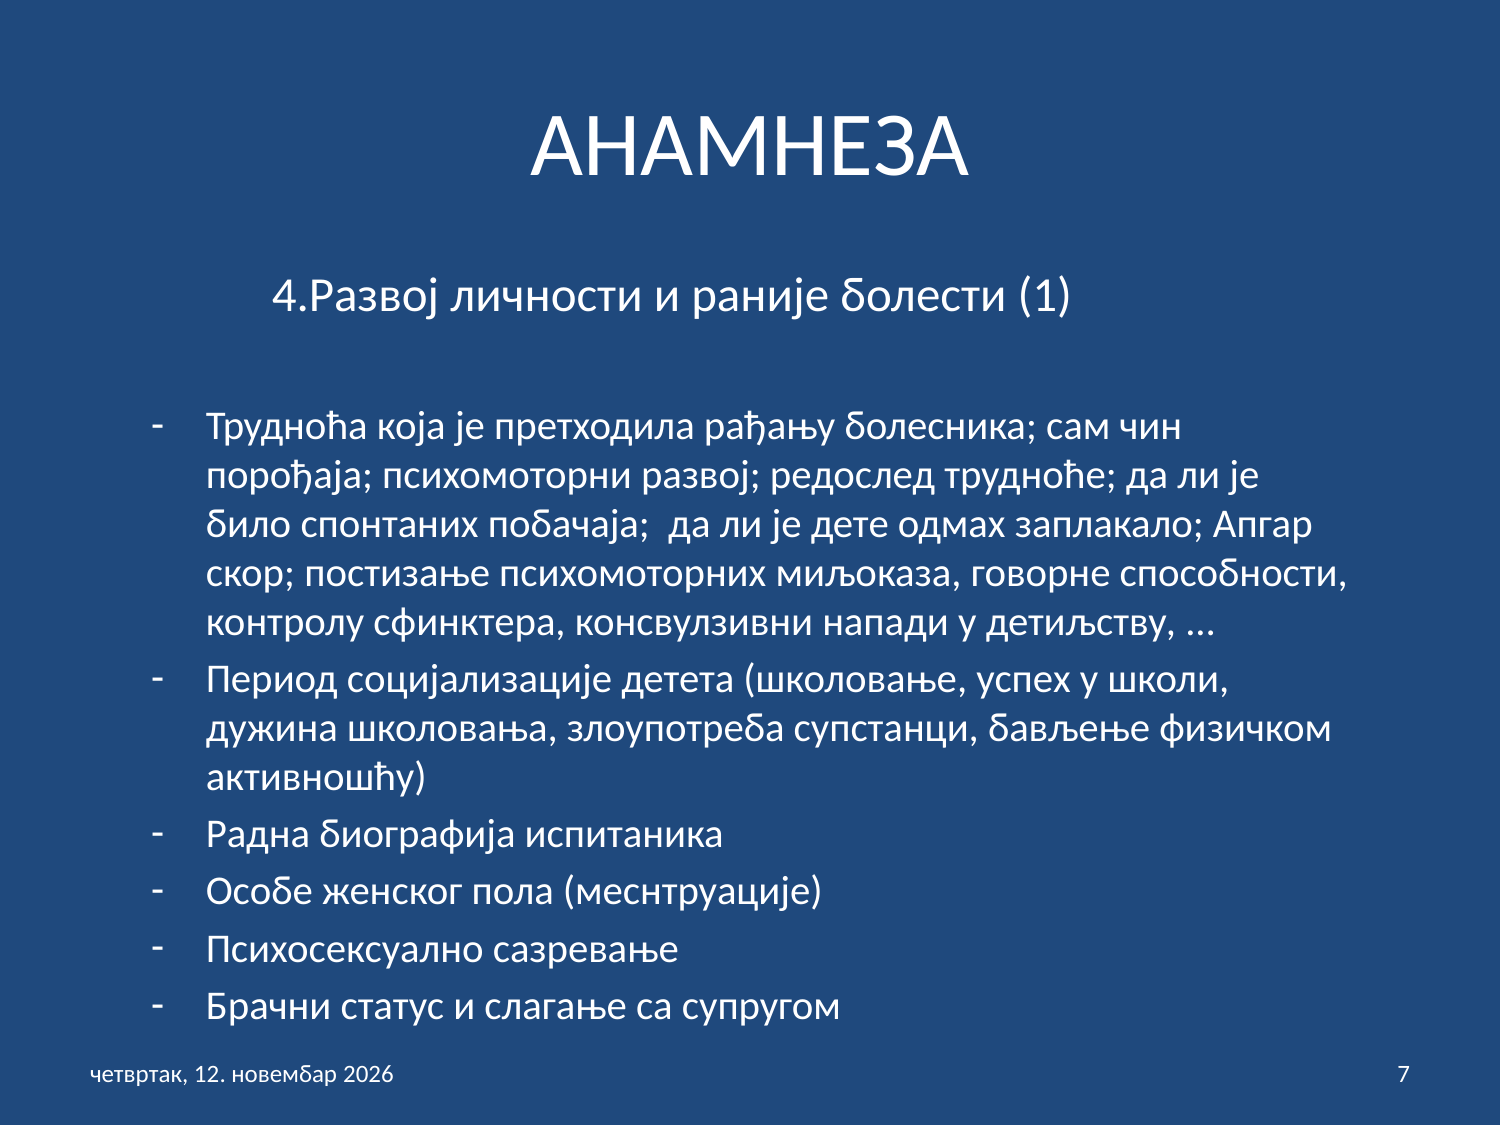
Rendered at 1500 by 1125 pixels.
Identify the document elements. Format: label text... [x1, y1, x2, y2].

slide_number 7 [1074, 1042, 1425, 1103]
title АНАМНЕЗА [75, 45, 1425, 233]
list 4.Развој личности и раније болести (1) Трудноћа која је претходила рађању болесника; сам чин порођаја; психомоторни развој; редослед трудноће; да ли је било спонтаних побачаја; да ли је дете одмах заплакало; Апгар скор; постизање психомоторних миљоказа, говорне способности, контролу сфинктера, консвулзивни напади у детиљству, ... Период социјализације детета (школовање, успех у школи, дужина школовања, злоупотреба супстанци, бављење физичком активношћу) Радна биографија испитаника Особе женског пола (меснтруације) Психосексуално сазревање Брачни статус и слагање са супругом [135, 255, 1370, 1059]
slide_number среда, 22. септембар 2021 [75, 1042, 425, 1103]
